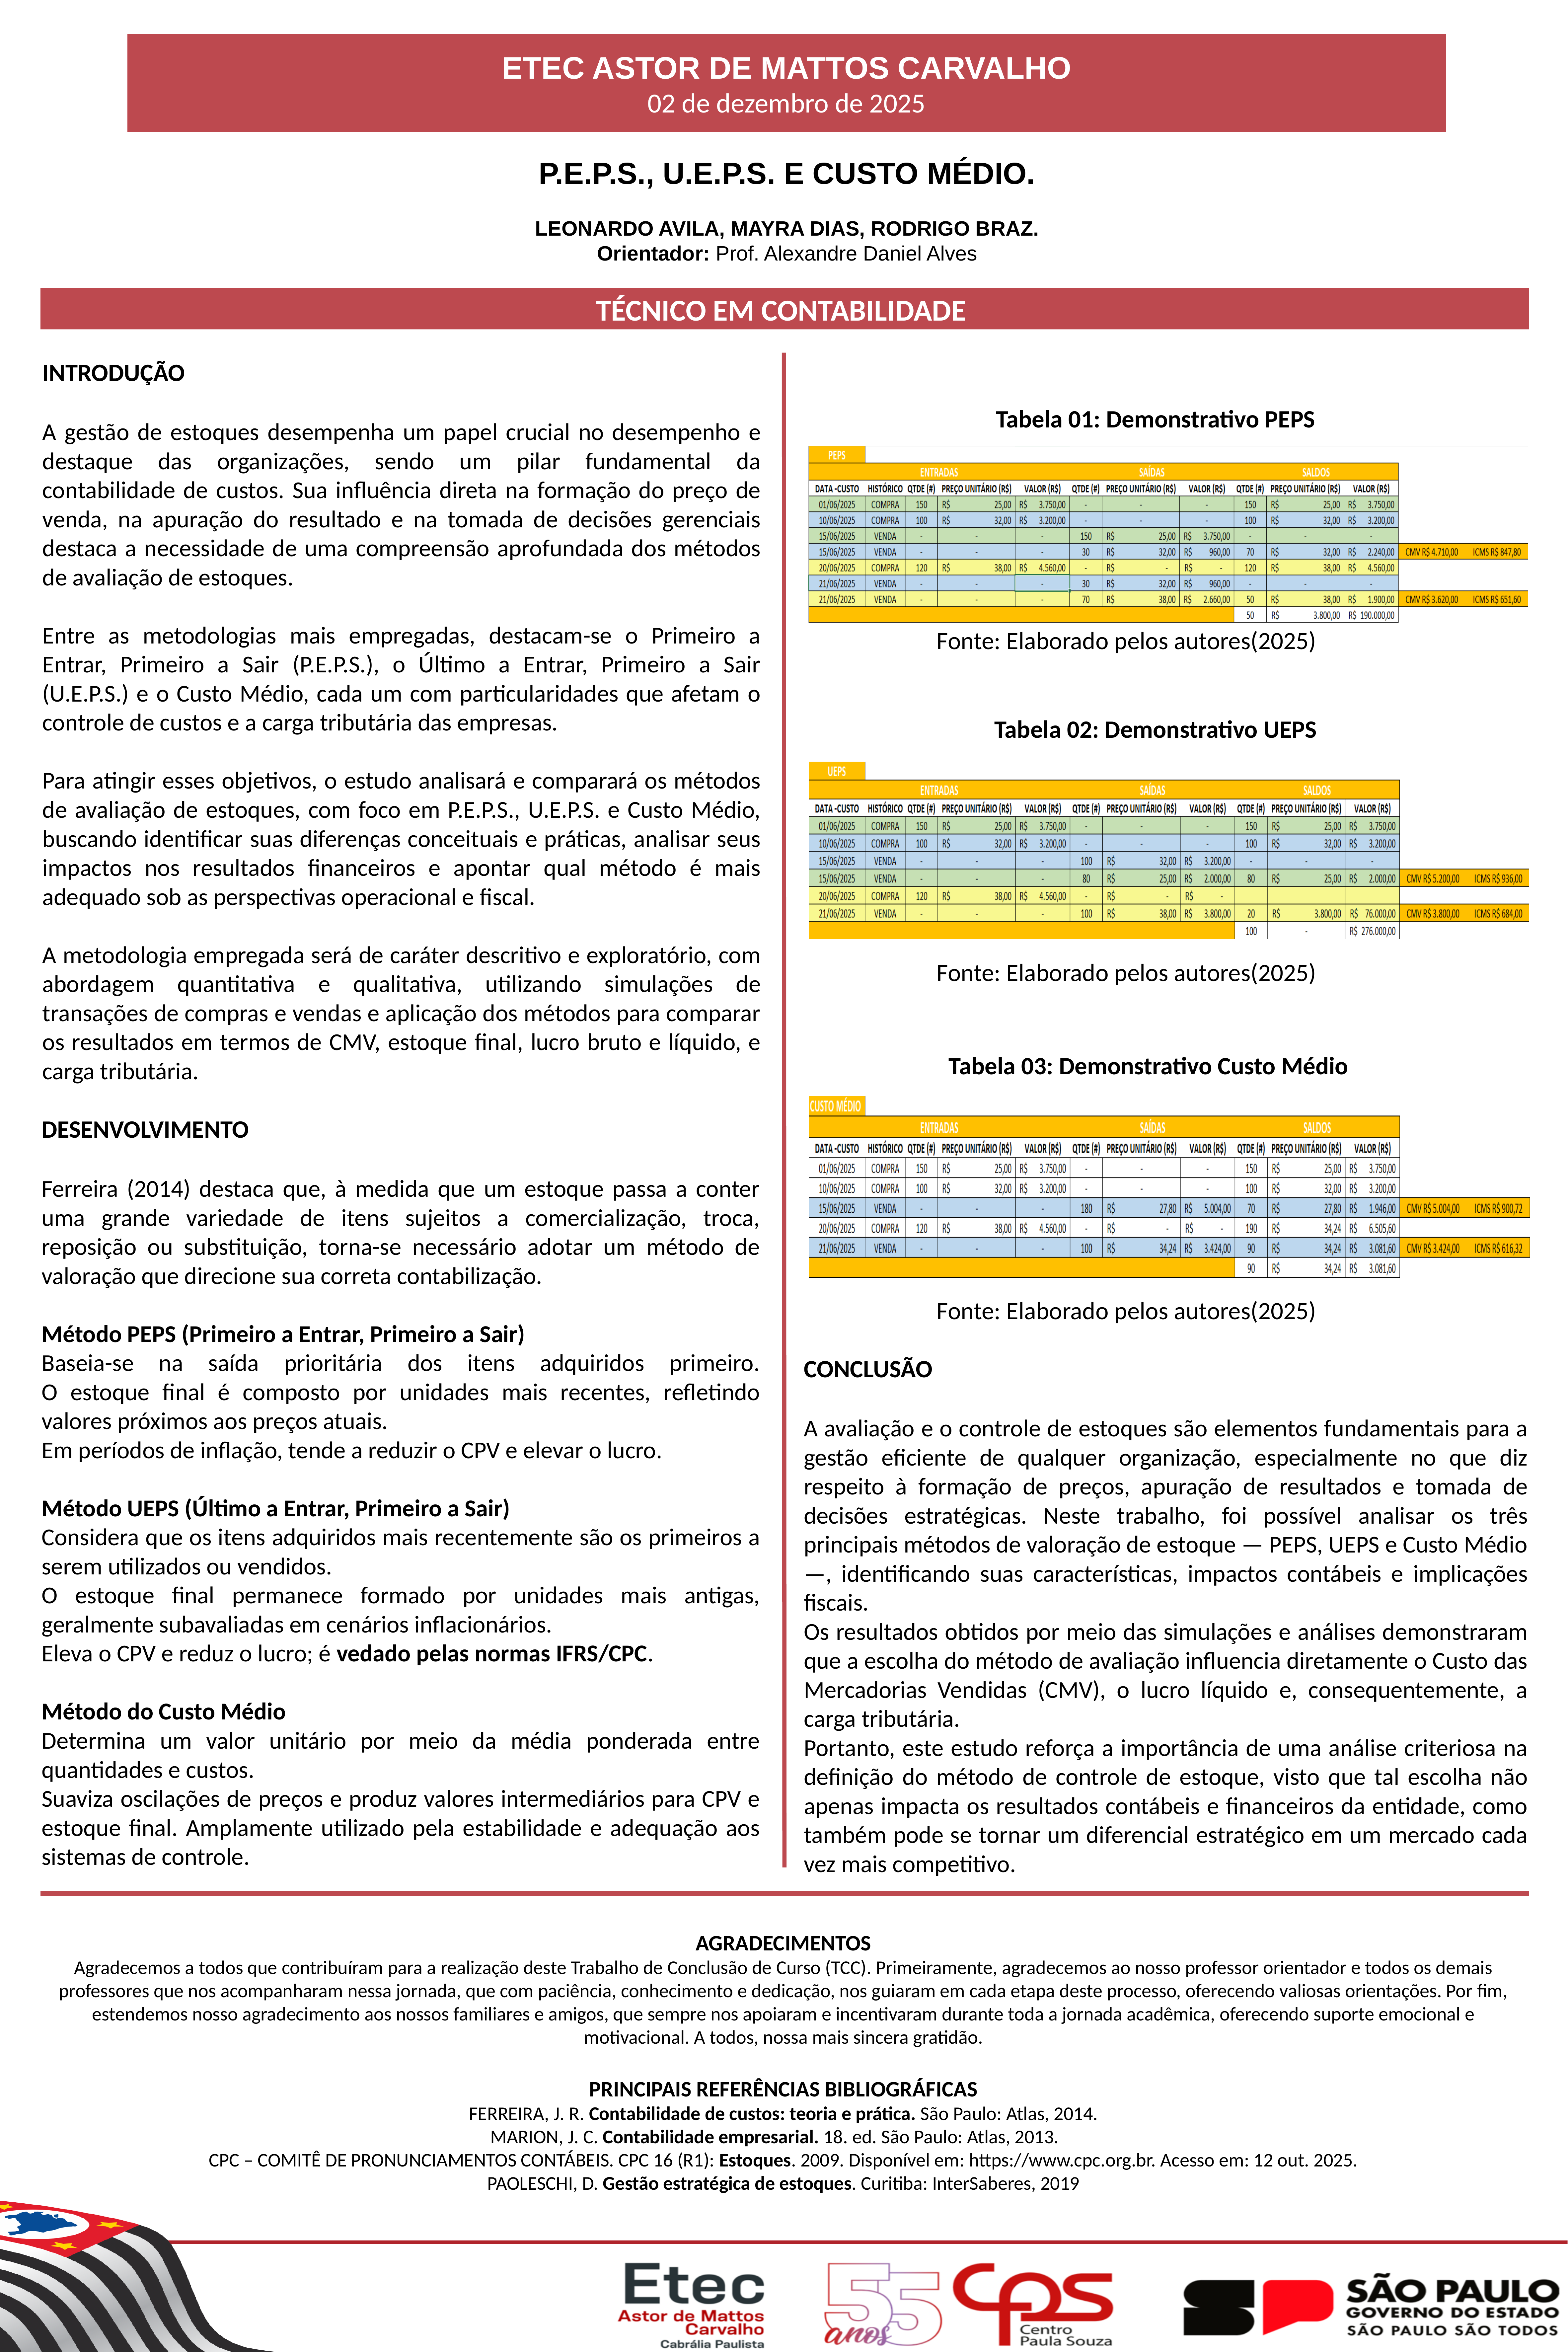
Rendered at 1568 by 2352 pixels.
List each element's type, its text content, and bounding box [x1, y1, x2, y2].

text_box Fonte: Elaborado pelos autores(2025) [932, 623, 1366, 654]
text_box INTRODUÇÃO A gestão de estoques desempenha um papel crucial no desempenho e destaque das organizações, sendo um pilar fundamental da contabilidade de custos. Sua influência direta na formação do preço de venda, na apuração do resultado e na tomada de decisões gerenciais destaca a necessidade de uma compreensão aprofundada dos métodos de avaliação de estoques. Entre as metodologias mais empregadas, destacam-se o Primeiro a Entrar, Primeiro a Sair (P.E.P.S.), o Último a Entrar, Primeiro a Sair (U.E.P.S.) e o Custo Médio, cada um com particularidades que afetam o controle de custos e a carga tributária das empresas. Para atingir esses objetivos, o estudo analisará e comparará os métodos de avaliação de estoques, com foco em P.E.P.S., U.E.P.S. e Custo Médio, buscando identificar suas diferenças conceituais e práticas, analisar seus impactos nos resultados financeiros e apontar qual método é mais adequado sob as perspectivas operacional e fiscal. A metodologia empregada será de caráter descritivo e exploratório, com abordagem quantitativa e qualitativa, utilizando simulações de transações de compras e vendas e aplicação dos métodos para comparar os resultados em termos de CMV, estoque final, lucro bruto e líquido, e carga tributária. [37, 354, 766, 1055]
text_box Tabela 03: Demonstrativo Custo Médio [824, 1047, 1473, 1095]
text_box [794, 1084, 1549, 1141]
text_box Tabela 02: Demonstrativo UEPS [833, 710, 1478, 759]
text_box ETEC ASTOR DE MATTOS CARVALHO 02 de dezembro de 2025 [127, 34, 1446, 132]
text_box TÉCNICO EM CONTABILIDADE [40, 288, 1529, 330]
text_box CONCLUSÃO A avaliação e o controle de estoques são elementos fundamentais para a gestão eficiente de qualquer organização, especialmente no que diz respeito à formação de preços, apuração de resultados e tomada de decisões estratégicas. Neste trabalho, foi possível analisar os três principais métodos de valoração de estoque — PEPS, UEPS e Custo Médio —, identificando suas características, impactos contábeis e implicações fiscais. Os resultados obtidos por meio das simulações e análises demonstraram que a escolha do método de avaliação influencia diretamente o Custo das Mercadorias Vendidas (CMV), o lucro líquido e, consequentemente, a carga tributária. Portanto, este estudo reforça a importância de uma análise criteriosa na definição do método de controle de estoque, visto que tal escolha não apenas impacta os resultados contábeis e financeiros da entidade, como também pode se tornar um diferencial estratégico em um mercado cada vez mais competitivo. [799, 1350, 1533, 1919]
picture [808, 446, 1529, 623]
text_box Tabela 01: Demonstrativo PEPS [778, 400, 784, 457]
picture [809, 762, 1529, 939]
text_box Tabela 01: Demonstrativo PEPS [784, 400, 1533, 457]
picture [809, 1096, 1530, 1278]
text_box Fonte: Elaborado pelos autores(2025) [932, 953, 1366, 986]
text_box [0, 2200, 1568, 2352]
text_box AGRADECIMENTOS Agradecemos a todos que contribuíram para a realização deste Trabalho de Conclusão de Curso (TCC). Primeiramente, agradecemos ao nosso professor orientador e todos os demais professores que nos acompanharam nessa jornada, que com paciência, conhecimento e dedicação, nos guiaram em cada etapa deste processo, oferecendo valiosas orientações. Por fim, estendemos nosso agradecimento aos nossos familiares e amigos, que sempre nos apoiaram e incentivaram durante toda a jornada acadêmica, oferecendo suporte emocional e motivacional. A todos, nossa mais sincera gratidão. PRINCIPAIS REFERÊNCIAS BIBLIOGRÁFICAS FERREIRA, J. R. Contabilidade de custos: teoria e prática. São Paulo: Atlas, 2014. MARION, J. C. Contabilidade empresarial. 18. ed. São Paulo: Atlas, 2013. CPC – COMITÊ DE PRONUNCIAMENTOS CONTÁBEIS. CPC 16 (R1): Estoques. 2009. Disponível em: https://www.cpc.org.br. Acesso em: 12 out. 2025. PAOLESCHI, D. Gestão estratégica de estoques. Curitiba: InterSaberes, 2019 [37, 1926, 1530, 2200]
text_box Fonte: Elaborado pelos autores(2025) [932, 1292, 1366, 1324]
text_box P.E.P.S., U.E.P.S. E CUSTO MÉDIO. Leonardo avila, Mayra dias, rodrigo braz. Orientador: Prof. Alexandre Daniel Alves [128, 151, 1446, 267]
text_box DESENVOLVIMENTO Ferreira (2014) destaca que, à medida que um estoque passa a conter uma grande variedade de itens sujeitos a comercialização, troca, reposição ou substituição, torna-se necessário adotar um método de valoração que direcione sua correta contabilização. Método PEPS (Primeiro a Entrar, Primeiro a Sair) Baseia-se na saída prioritária dos itens adquiridos primeiro. O estoque final é composto por unidades mais recentes, refletindo valores próximos aos preços atuais. Em períodos de inflação, tende a reduzir o CPV e elevar o lucro. Método UEPS (Último a Entrar, Primeiro a Sair) Considera que os itens adquiridos mais recentemente são os primeiros a serem utilizados ou vendidos. O estoque final permanece formado por unidades mais antigas, geralmente subavaliadas em cenários inflacionários. Eleva o CPV e reduz o lucro; é vedado pelas normas IFRS/CPC. Método do Custo Médio Determina um valor unitário por meio da média ponderada entre quantidades e custos. Suaviza oscilações de preços e produz valores intermediários para CPV e estoque final. Amplamente utilizado pela estabilidade e adequação aos sistemas de controle. [37, 1110, 766, 1855]
